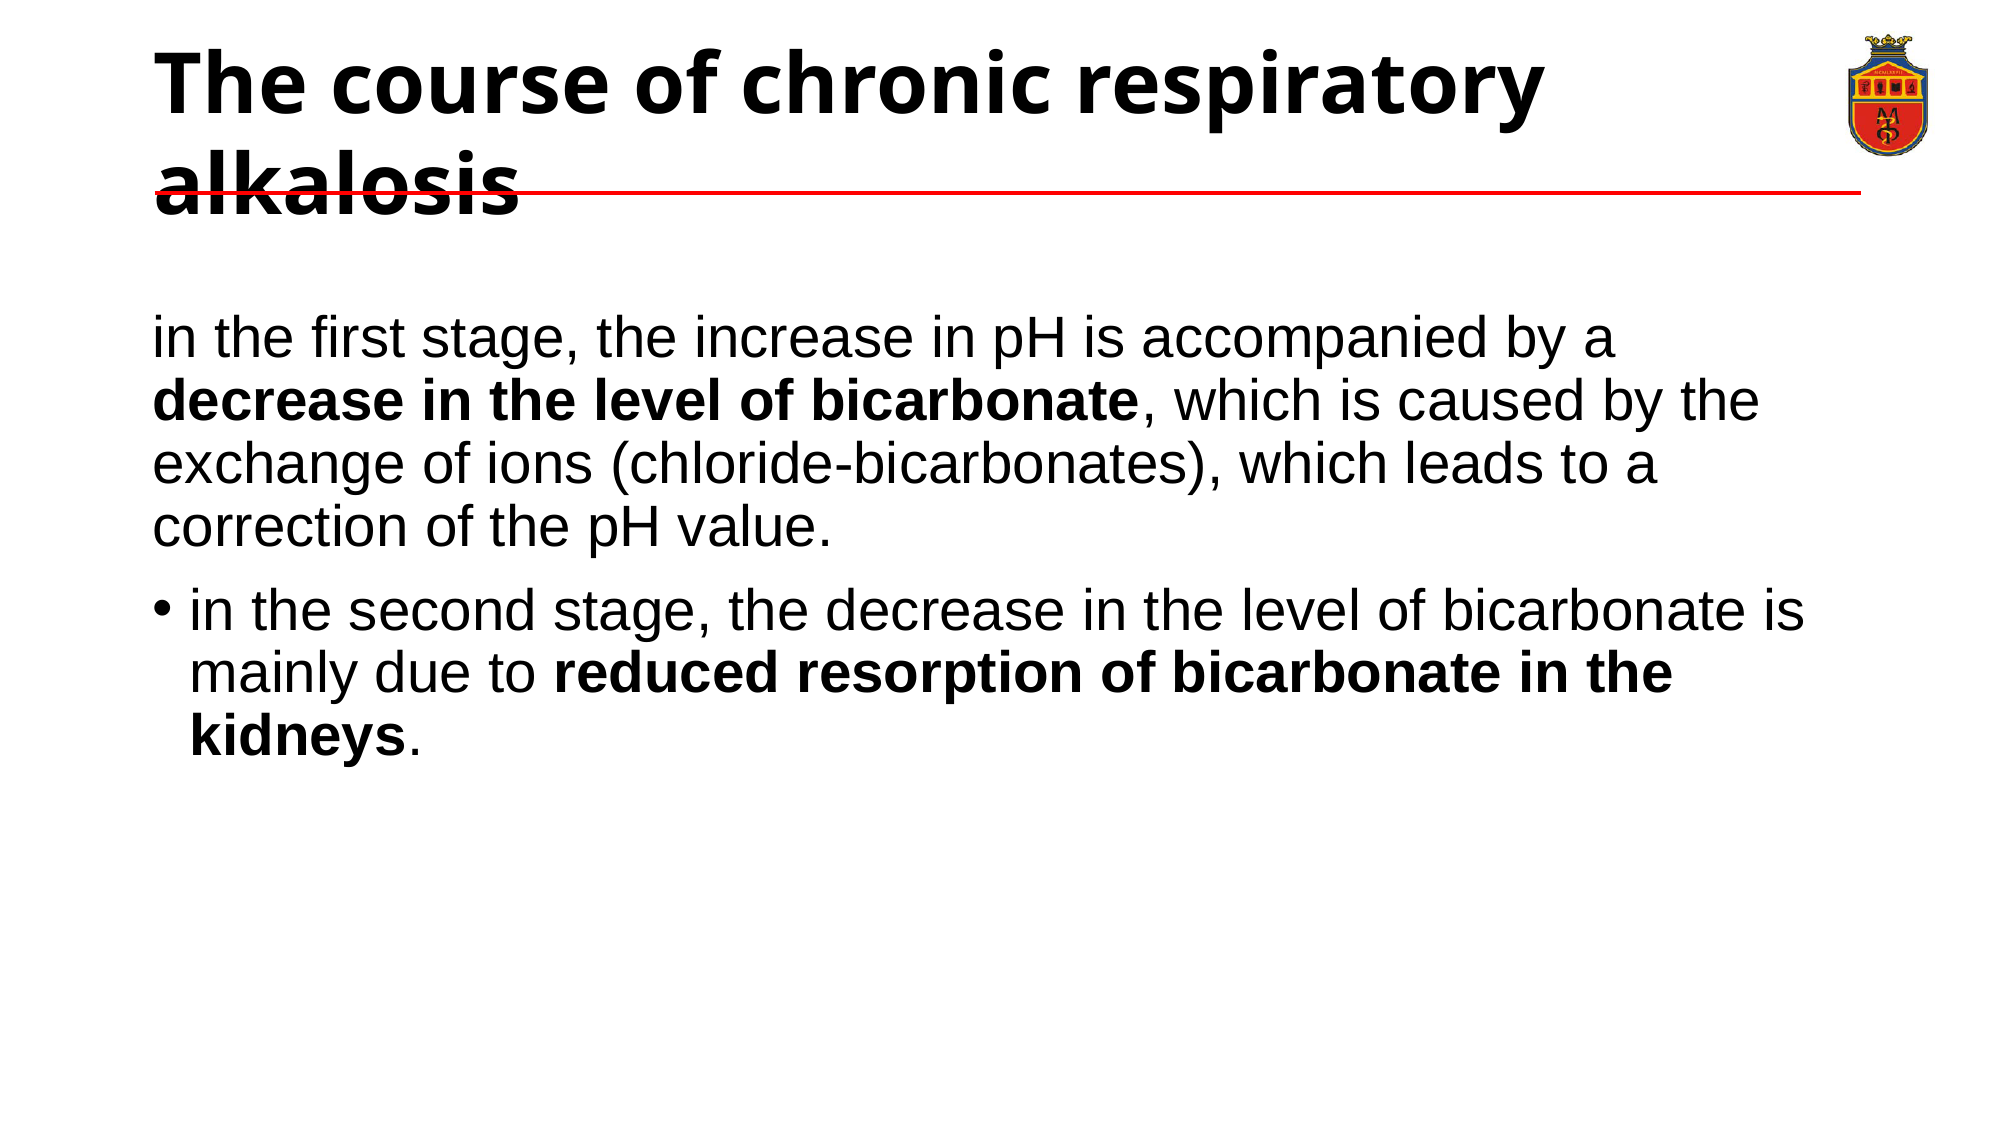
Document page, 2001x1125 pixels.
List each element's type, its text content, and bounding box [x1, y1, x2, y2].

list in the first stage, the increase in pH is accompanied by a decrease in the level of bicarbonate, which is caused by the exchange of ions (chloride-bicarbonates), which leads to a correction of the pH value. in the second stage, the decrease in the level of bicarbonate is mainly due to reduced resorption of bicarbonate in the kidneys. [137, 299, 1863, 1014]
title The course of chronic respiratory alkalosis [138, 21, 1864, 239]
picture [1794, 16, 1969, 189]
